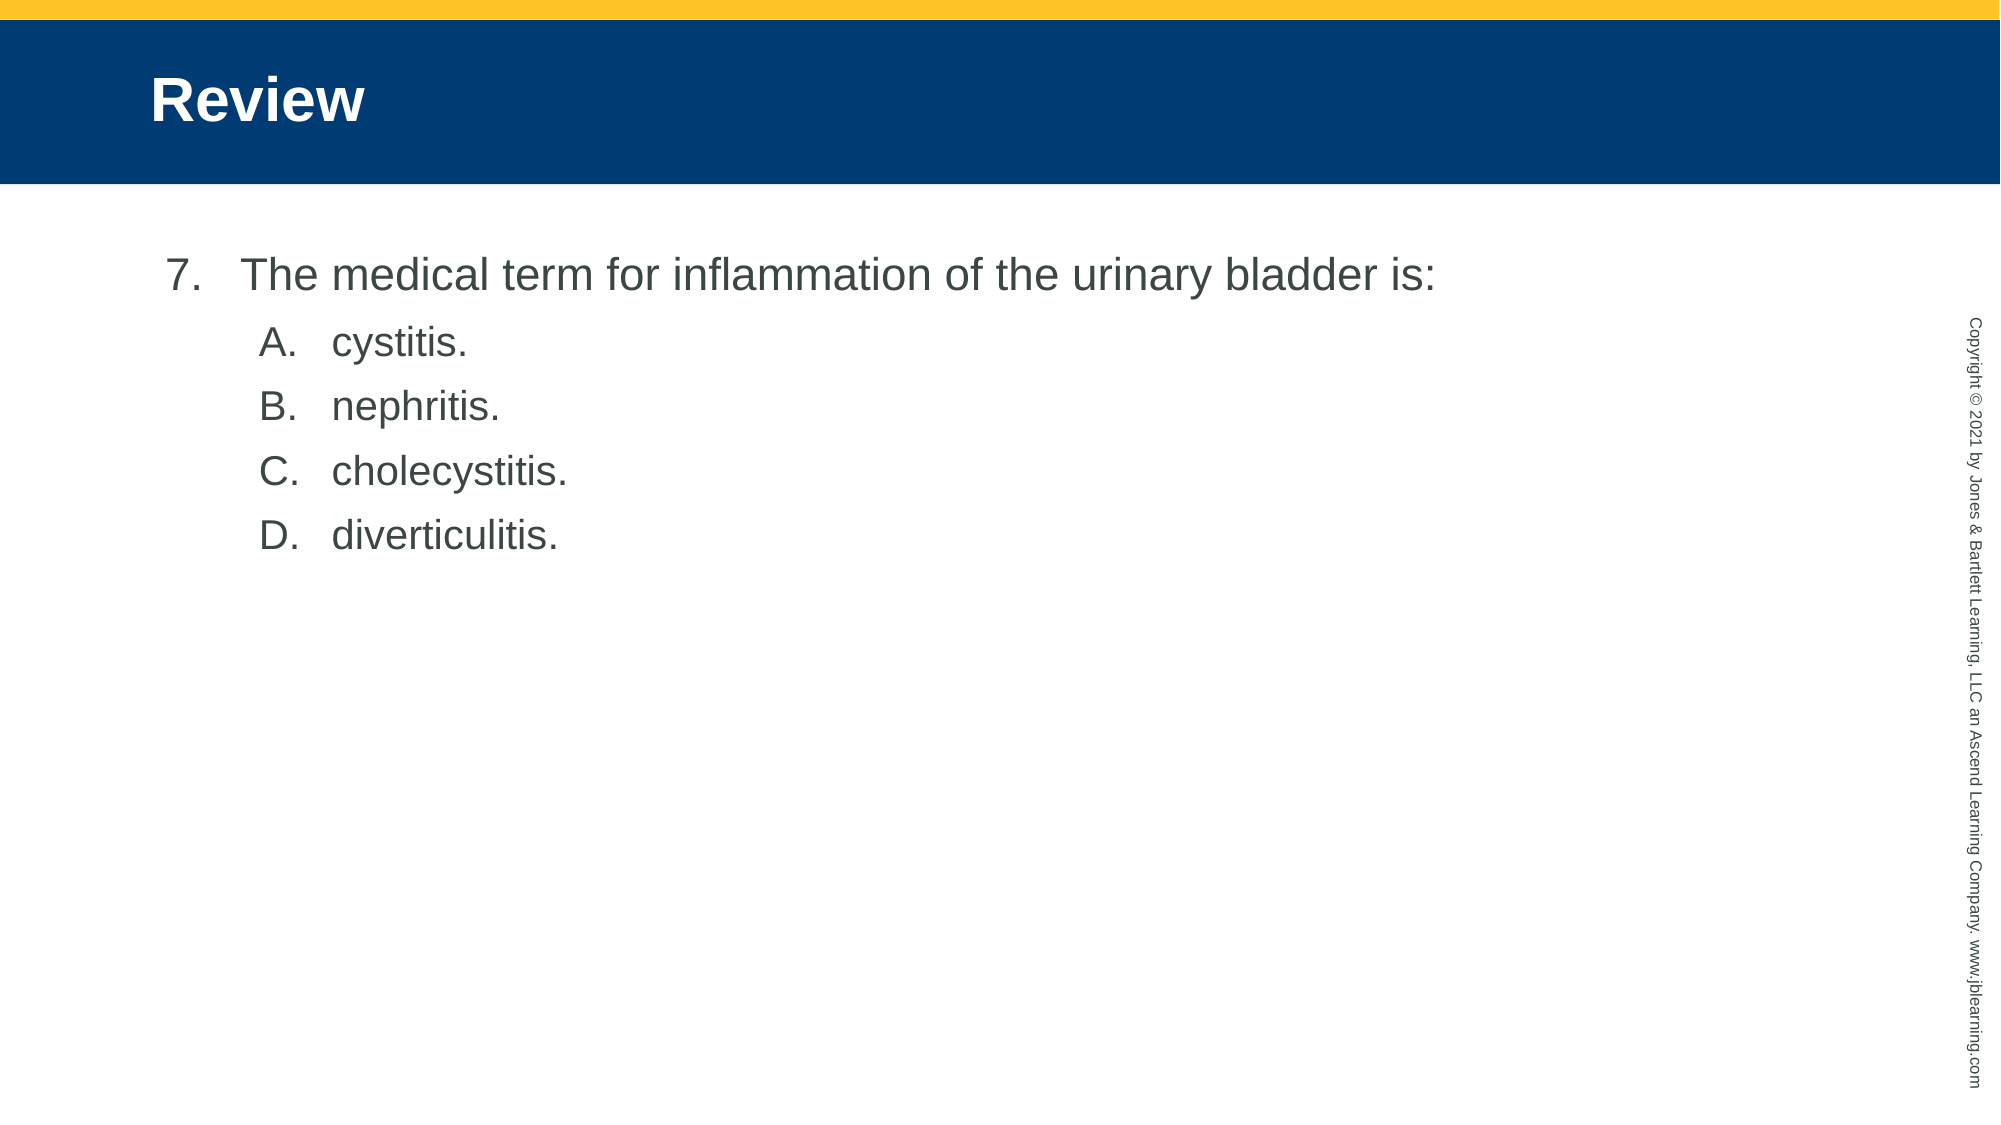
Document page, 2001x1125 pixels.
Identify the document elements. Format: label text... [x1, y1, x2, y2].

title Review [0, 19, 2000, 185]
list The medical term for inflammation of the urinary bladder is: cystitis. nephritis. cholecystitis. diverticulitis. [150, 237, 1850, 1025]
